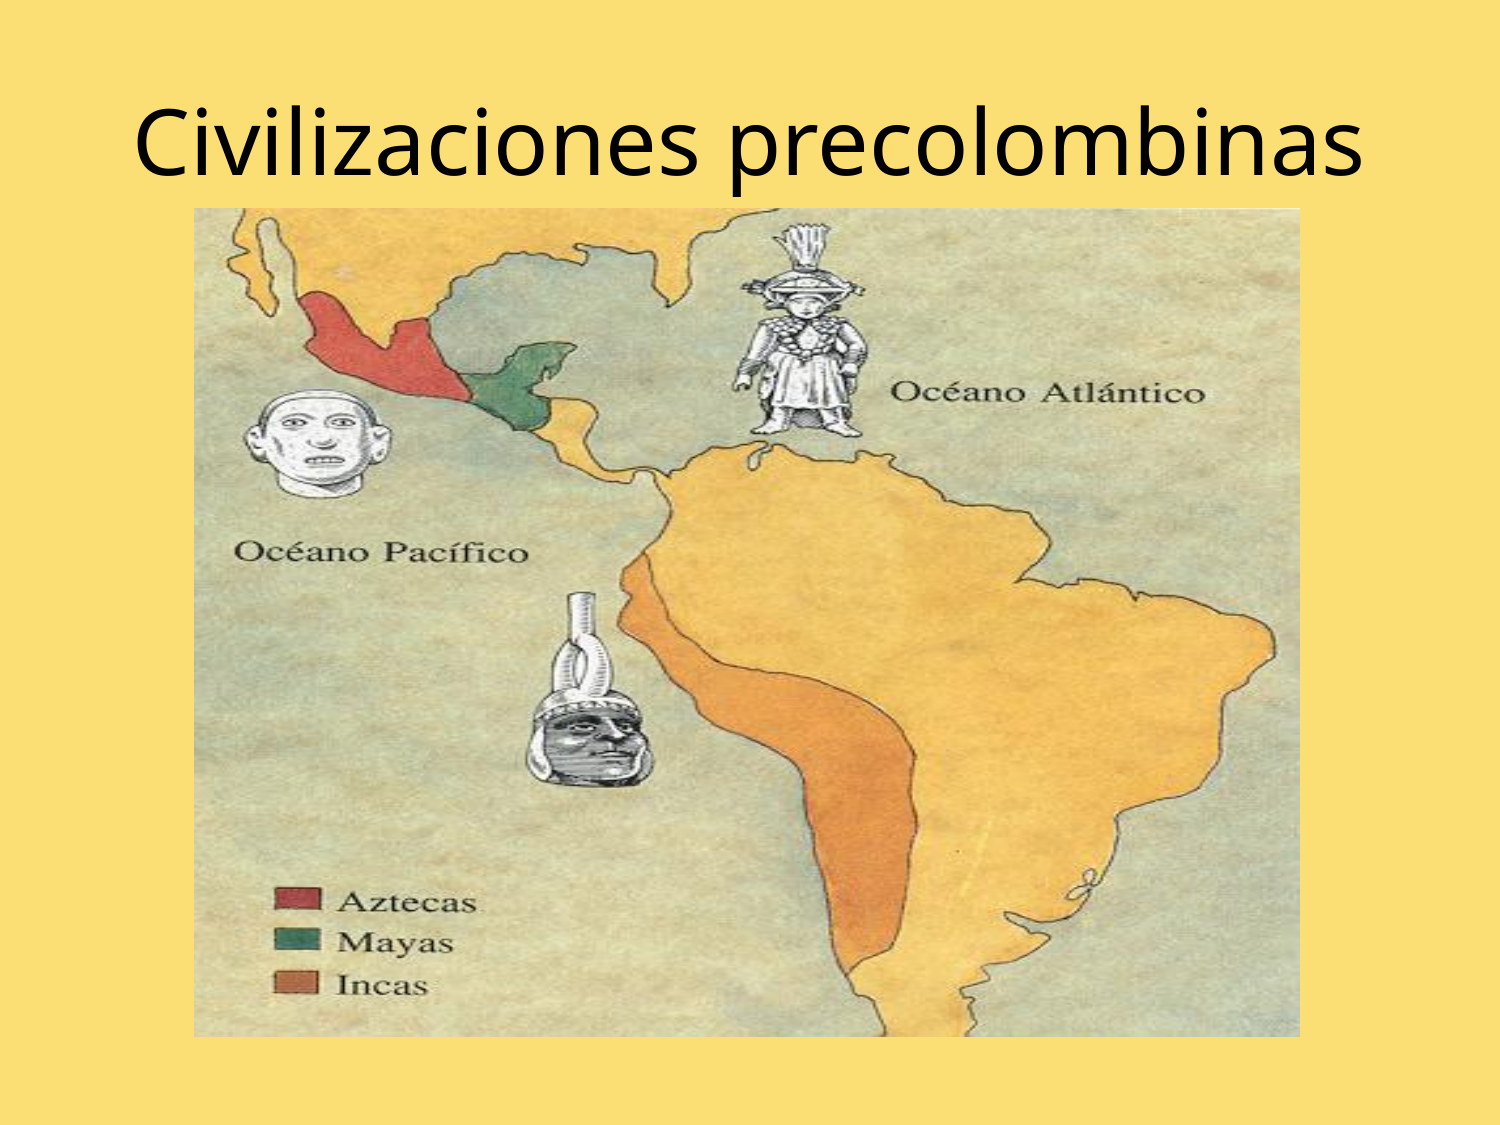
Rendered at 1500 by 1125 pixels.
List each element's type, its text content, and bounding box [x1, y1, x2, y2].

title Civilizaciones precolombinas [75, 45, 1425, 233]
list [194, 207, 1300, 1037]
